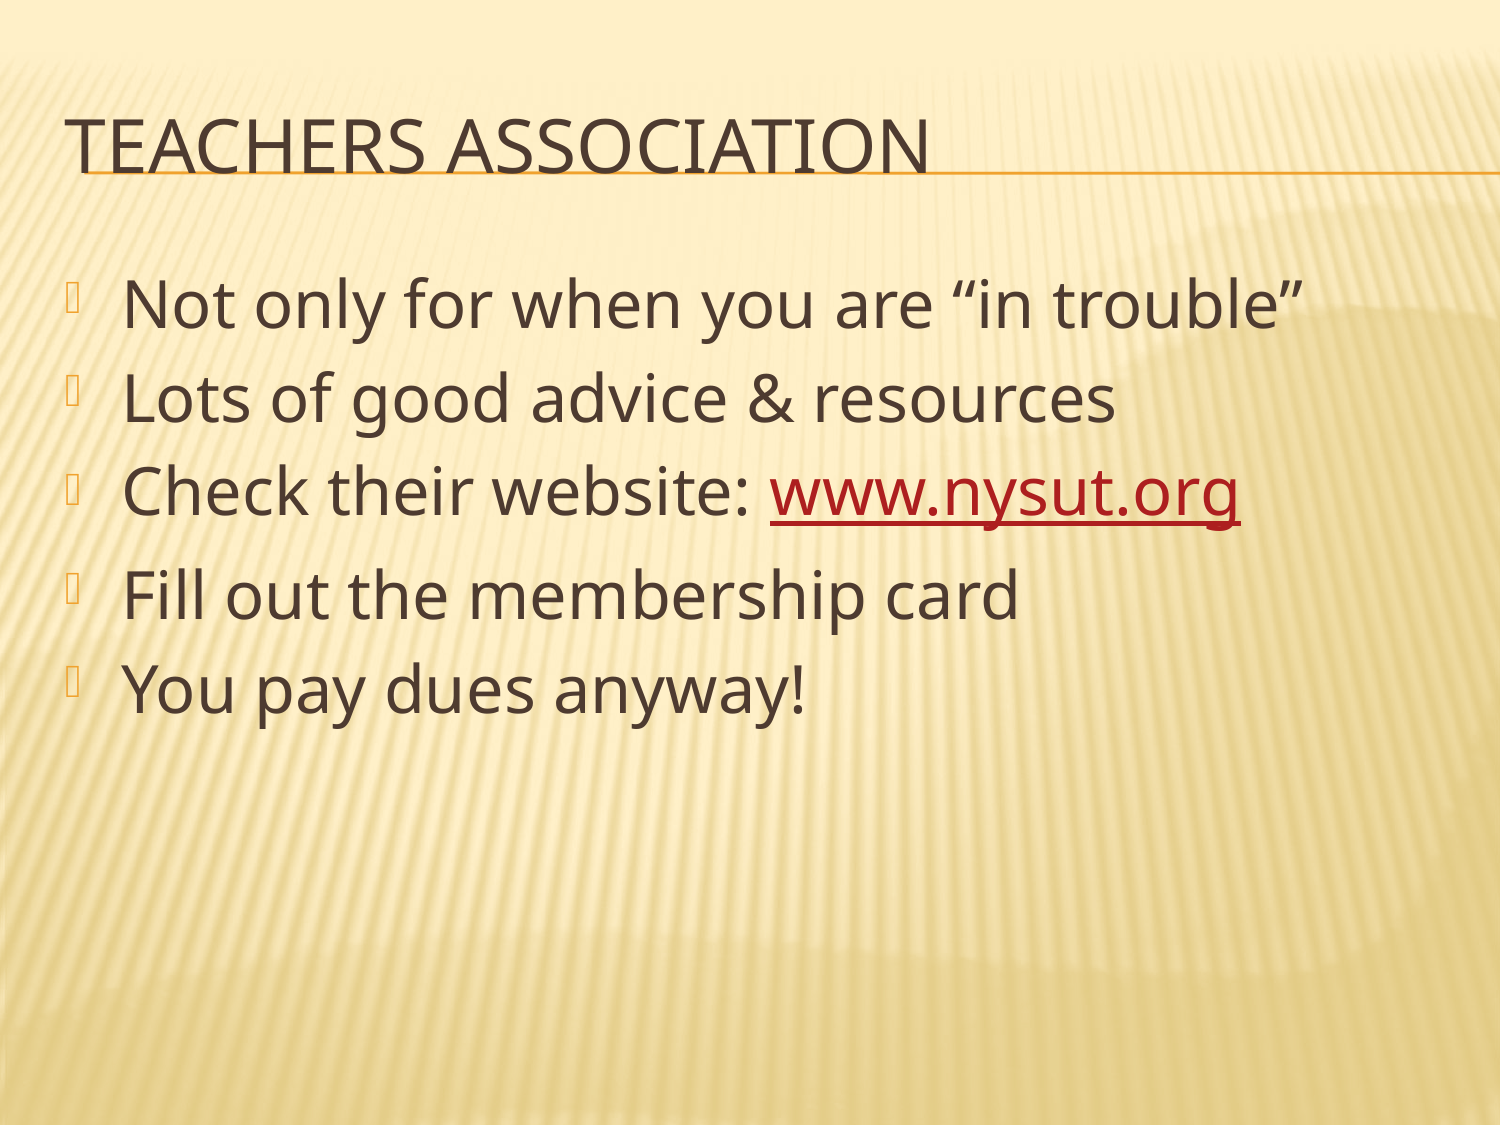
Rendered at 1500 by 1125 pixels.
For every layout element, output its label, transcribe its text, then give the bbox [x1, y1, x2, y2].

list Not only for when you are “in trouble” Lots of good advice & resources Check their website: www.nysut.org Fill out the membership card You pay dues anyway! [50, 254, 1475, 998]
title Teachers association [50, 75, 1475, 213]
